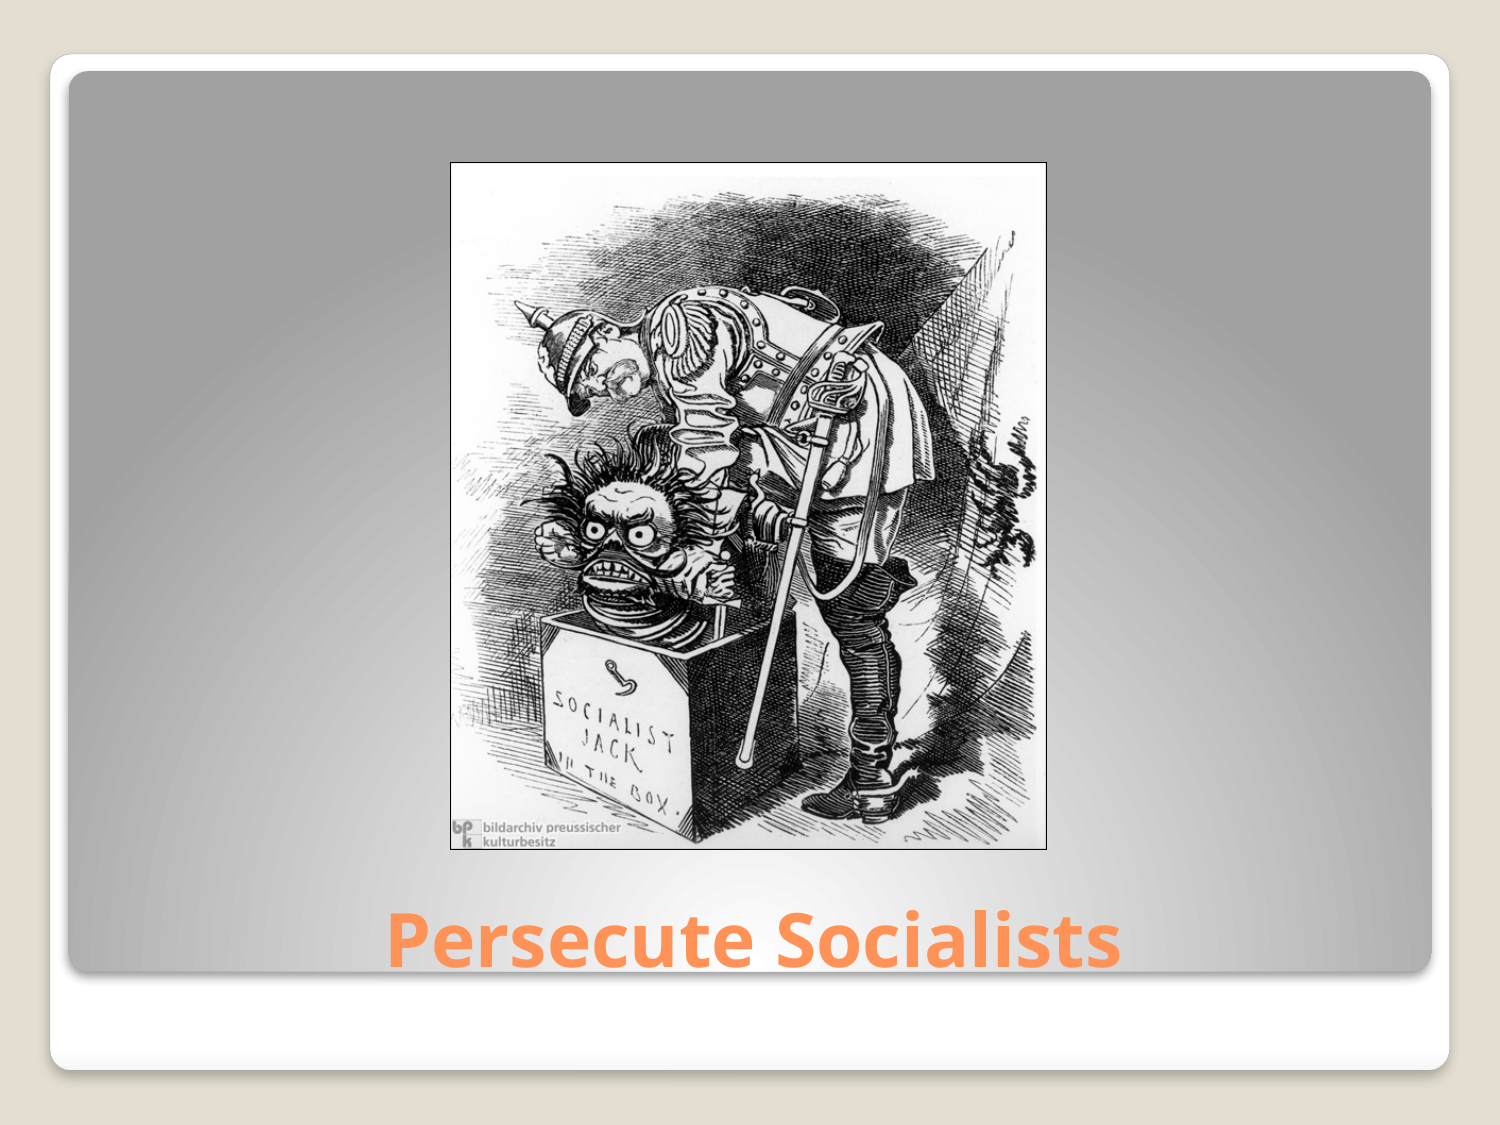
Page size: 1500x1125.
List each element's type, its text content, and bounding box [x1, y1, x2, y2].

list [449, 162, 1047, 850]
title Persecute Socialists [82, 817, 1425, 990]
